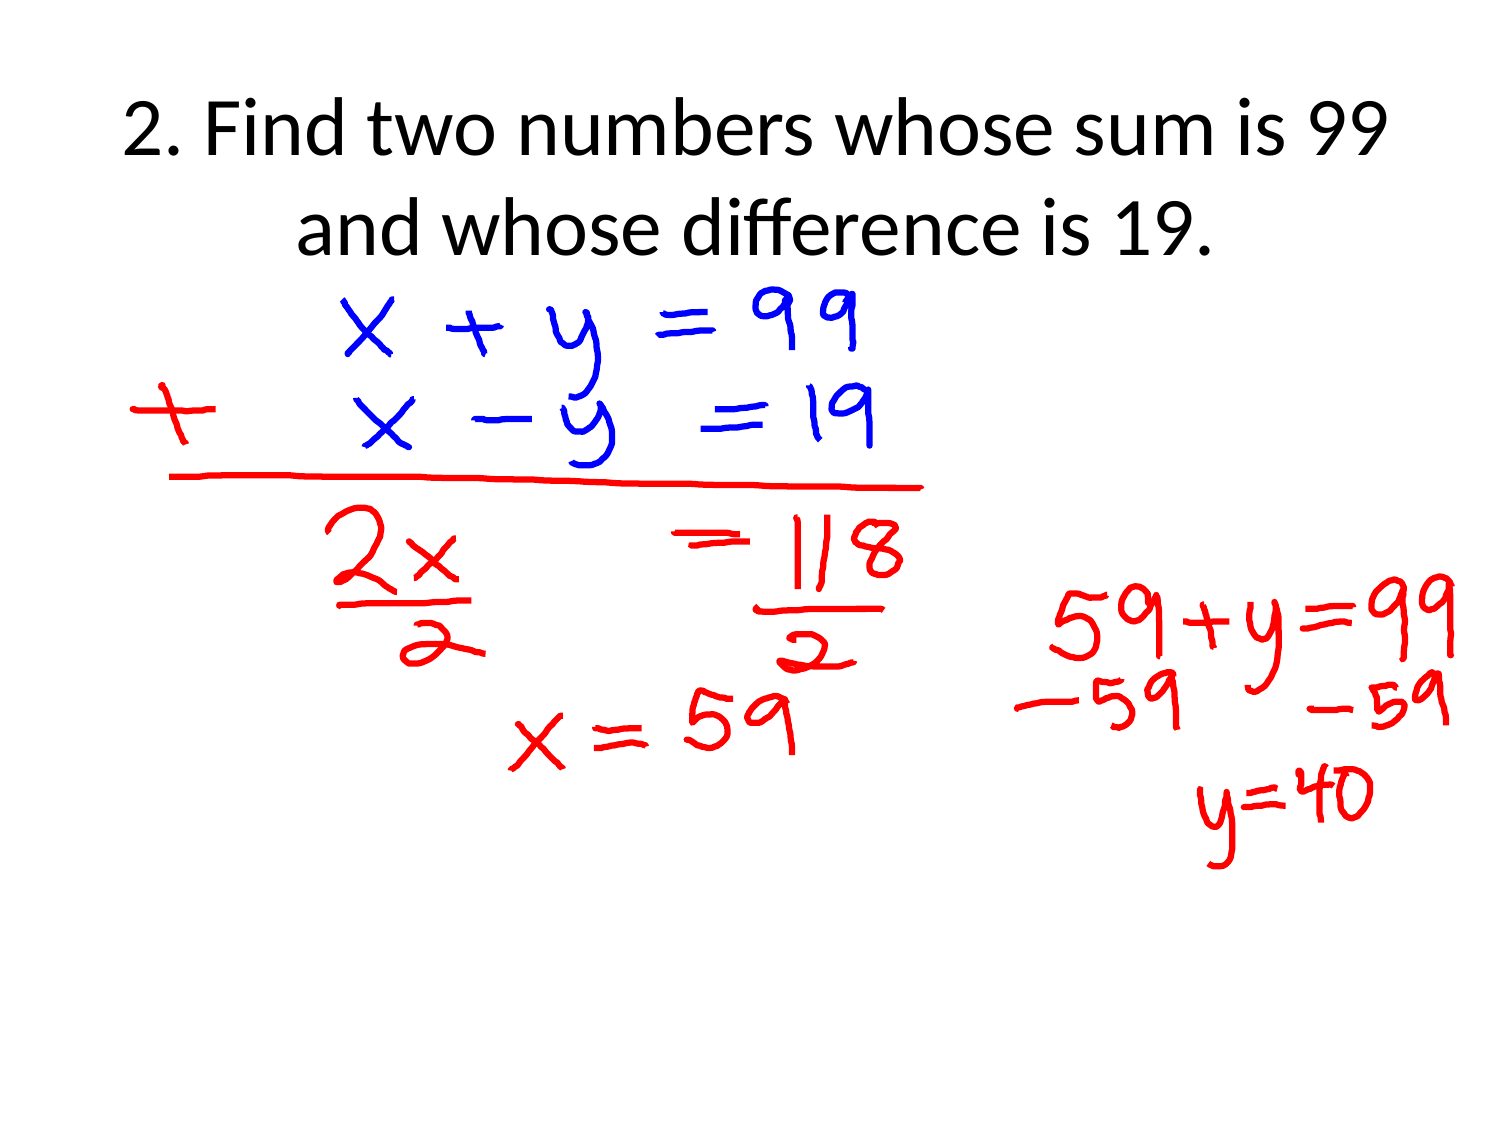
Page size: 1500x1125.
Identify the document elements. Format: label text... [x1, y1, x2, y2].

text_box [1146, 671, 1179, 730]
text_box [171, 412, 187, 445]
text_box [408, 540, 433, 560]
text_box [467, 310, 486, 355]
text_box [347, 298, 395, 355]
text_box [1333, 768, 1371, 820]
text_box [548, 308, 599, 399]
text_box [476, 324, 502, 329]
text_box [1421, 575, 1453, 656]
text_box [1308, 707, 1354, 711]
text_box [517, 723, 536, 742]
text_box [327, 506, 398, 593]
text_box [1370, 684, 1406, 728]
text_box [853, 520, 901, 576]
text_box [754, 605, 885, 613]
text_box [363, 398, 414, 448]
text_box [593, 741, 647, 749]
text_box [386, 428, 410, 448]
title 2. Find two numbers whose sum is 99 and whose difference is 19. [75, 45, 1438, 300]
text_box [413, 537, 456, 579]
text_box [433, 561, 459, 581]
text_box [131, 408, 216, 412]
text_box [1051, 592, 1108, 659]
text_box [594, 726, 642, 732]
text_box [822, 291, 855, 350]
text_box [1246, 786, 1278, 794]
text_box [1120, 585, 1161, 658]
text_box [355, 397, 386, 428]
text_box [1247, 601, 1280, 693]
text_box [446, 326, 473, 330]
text_box [401, 622, 486, 665]
text_box [473, 418, 532, 422]
text_box [1199, 788, 1234, 867]
text_box [778, 633, 855, 672]
text_box [367, 331, 392, 356]
text_box [818, 514, 829, 590]
text_box [754, 288, 793, 351]
text_box [341, 298, 368, 332]
text_box [1305, 605, 1354, 610]
text_box [700, 423, 763, 430]
text_box [714, 404, 767, 410]
text_box [1243, 803, 1286, 808]
text_box [808, 385, 821, 441]
text_box [685, 689, 734, 749]
text_box [160, 384, 173, 409]
text_box [1318, 765, 1328, 823]
text_box [1297, 769, 1319, 793]
text_box [662, 311, 708, 316]
text_box [561, 402, 613, 467]
text_box [746, 695, 793, 756]
text_box [795, 516, 799, 590]
text_box [1301, 620, 1352, 630]
text_box [1370, 578, 1406, 661]
text_box [690, 540, 750, 547]
text_box [169, 474, 923, 490]
text_box [1095, 679, 1134, 729]
text_box [1202, 603, 1215, 649]
text_box [338, 599, 472, 607]
text_box [830, 384, 871, 447]
text_box [1183, 620, 1207, 624]
text_box [1414, 671, 1447, 726]
text_box [656, 329, 715, 337]
text_box [673, 531, 741, 536]
text_box [1016, 699, 1079, 710]
text_box [537, 743, 564, 770]
text_box [510, 715, 563, 771]
